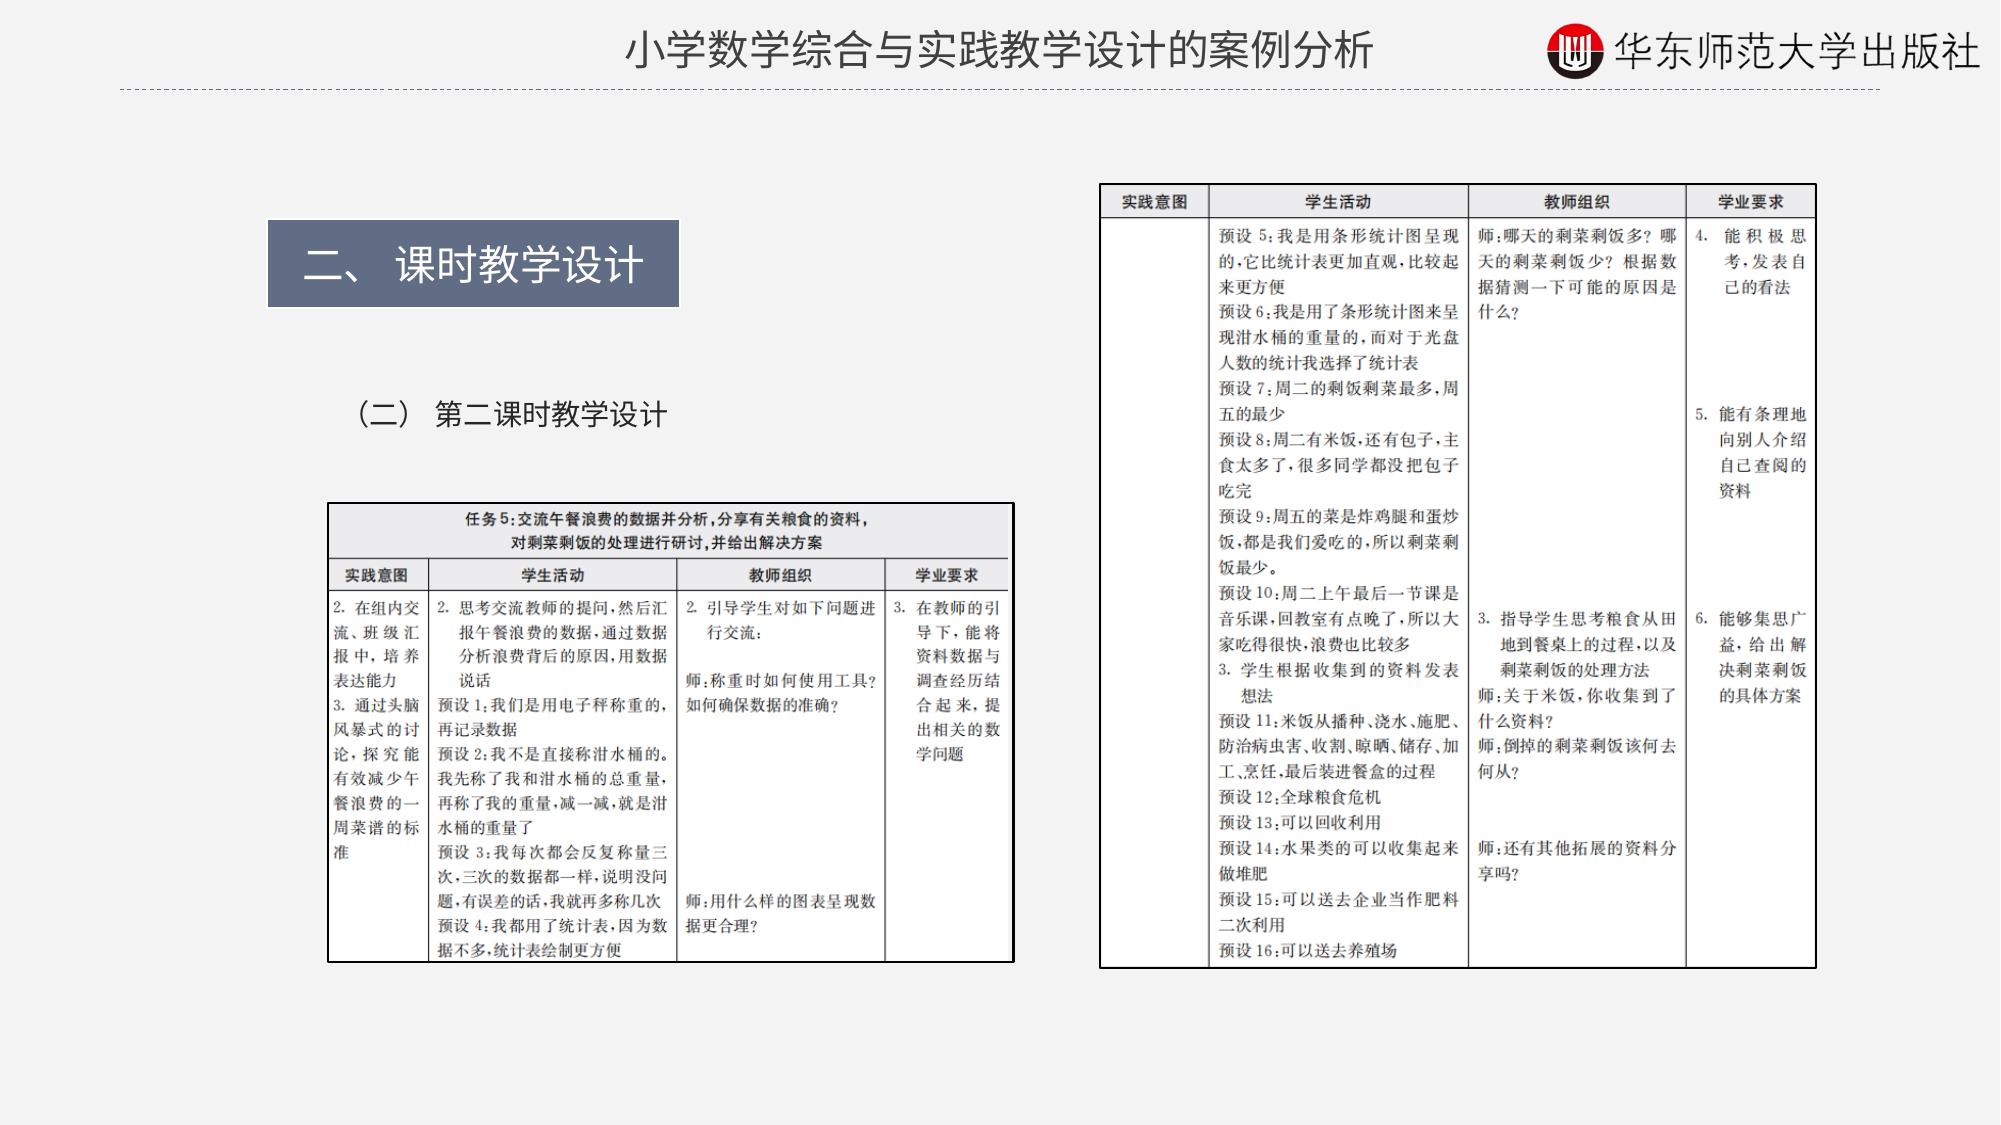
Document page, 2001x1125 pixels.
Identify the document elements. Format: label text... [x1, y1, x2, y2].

text_box （二） 第二课时教学设计 [267, 372, 1099, 440]
text_box 小学数学综合与实践教学设计的案例分析 [619, 23, 1381, 74]
picture [329, 504, 1013, 962]
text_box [1536, 13, 1989, 83]
picture [1100, 184, 1816, 968]
text_box 二、 课时教学设计 [266, 218, 681, 309]
